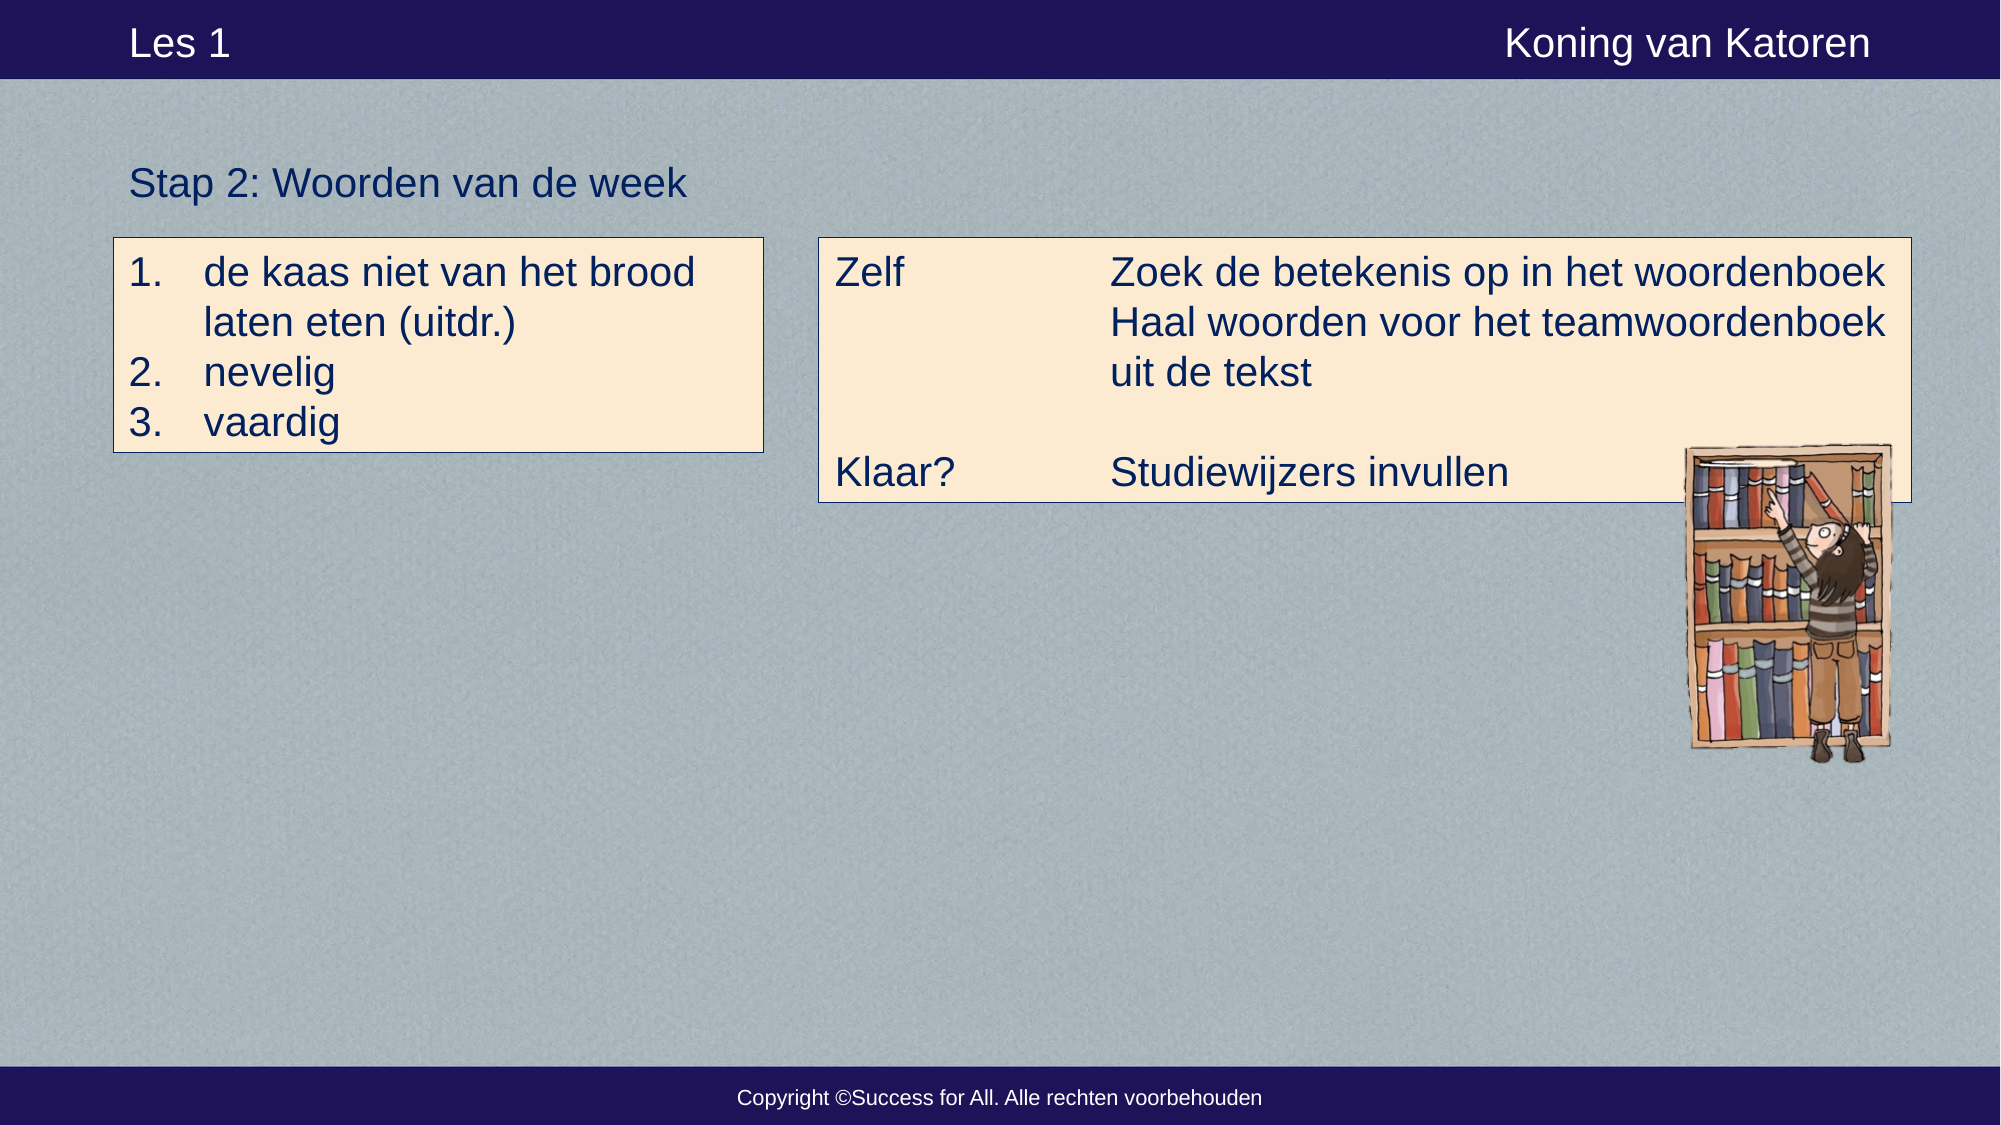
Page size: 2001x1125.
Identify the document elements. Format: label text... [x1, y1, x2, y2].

text_box Zelf Zoek de betekenis op in het woordenboek Haal woorden voor het teamwoordenboek uit de tekst Klaar? Studiewijzers invullen [818, 237, 1912, 503]
text_box Koning van Katoren [999, 8, 1886, 73]
picture [0, 0, 2001, 1125]
text_box Copyright ©Success for All. Alle rechten voorbehouden [0, 1076, 2000, 1125]
text_box Les 1 [114, 8, 354, 73]
text_box de kaas niet van het brood laten eten (uitdr.) nevelig vaardig [113, 237, 764, 453]
text_box Stap 2: Woorden van de week [113, 148, 1635, 214]
